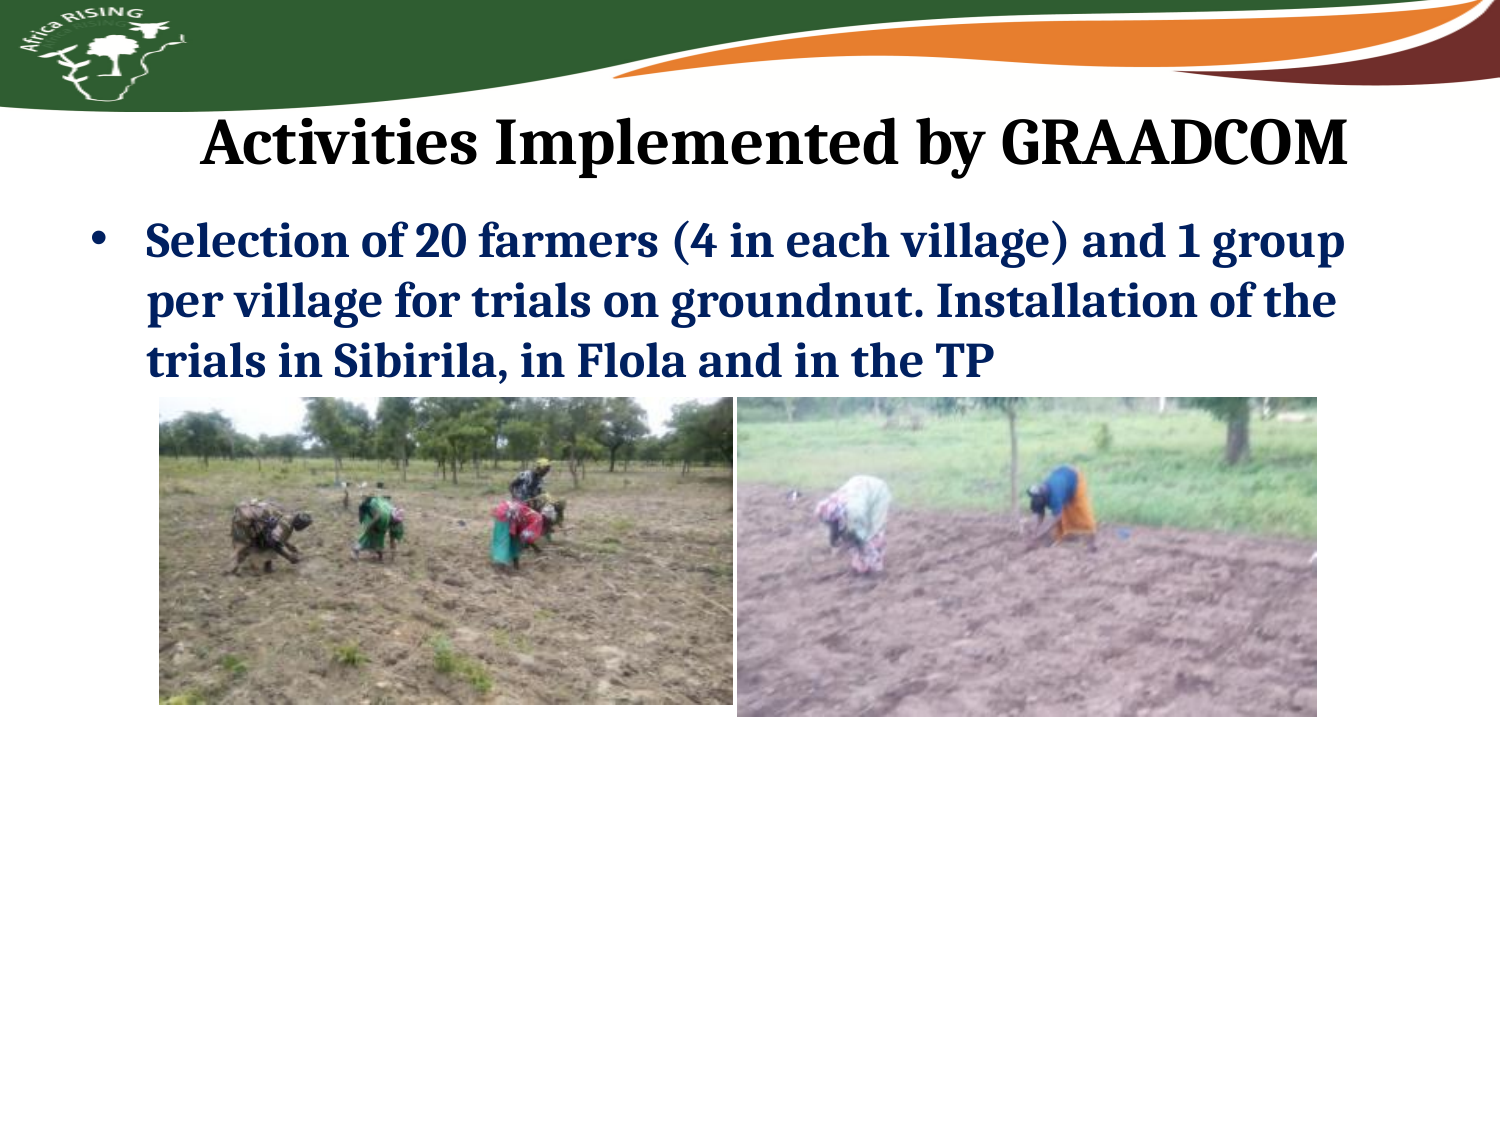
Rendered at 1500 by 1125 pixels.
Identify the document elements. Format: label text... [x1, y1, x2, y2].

picture [0, 0, 1500, 114]
title Activities Implemented by GRAADCOM [100, 122, 1451, 186]
picture [159, 396, 733, 705]
list Selection of 20 farmers (4 in each village) and 1 group per village for trials on groundnut. Installation of the trials in Sibirila, in Flola and in the TP [75, 199, 1425, 985]
picture [736, 397, 1318, 717]
